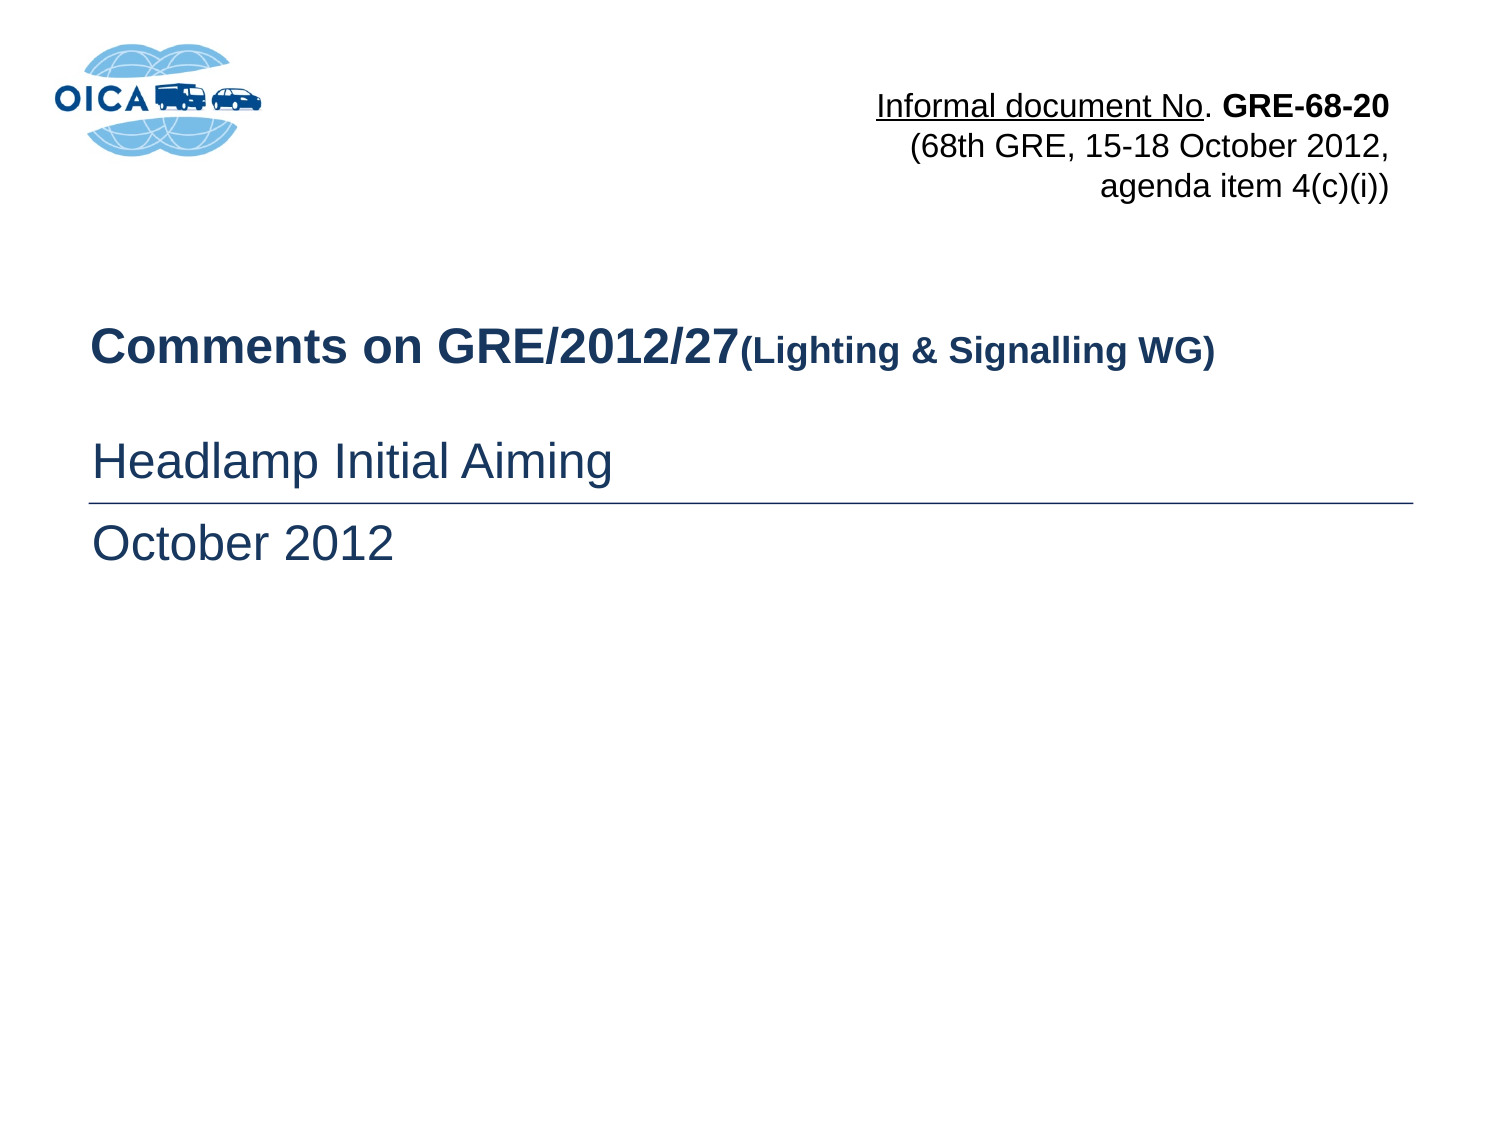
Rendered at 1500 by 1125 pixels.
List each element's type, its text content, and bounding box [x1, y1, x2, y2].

text_box Informal document No. GRE-68-20 (68th GRE, 15-18 October 2012, agenda item 4(c)(i)) [868, 78, 1394, 210]
title Comments on GRE/2012/27(Lighting & Signalling WG) [74, 266, 1426, 422]
list October 2012 [76, 503, 1414, 622]
picture [0, 0, 315, 201]
list Headlamp Initial Aiming [76, 420, 1414, 503]
